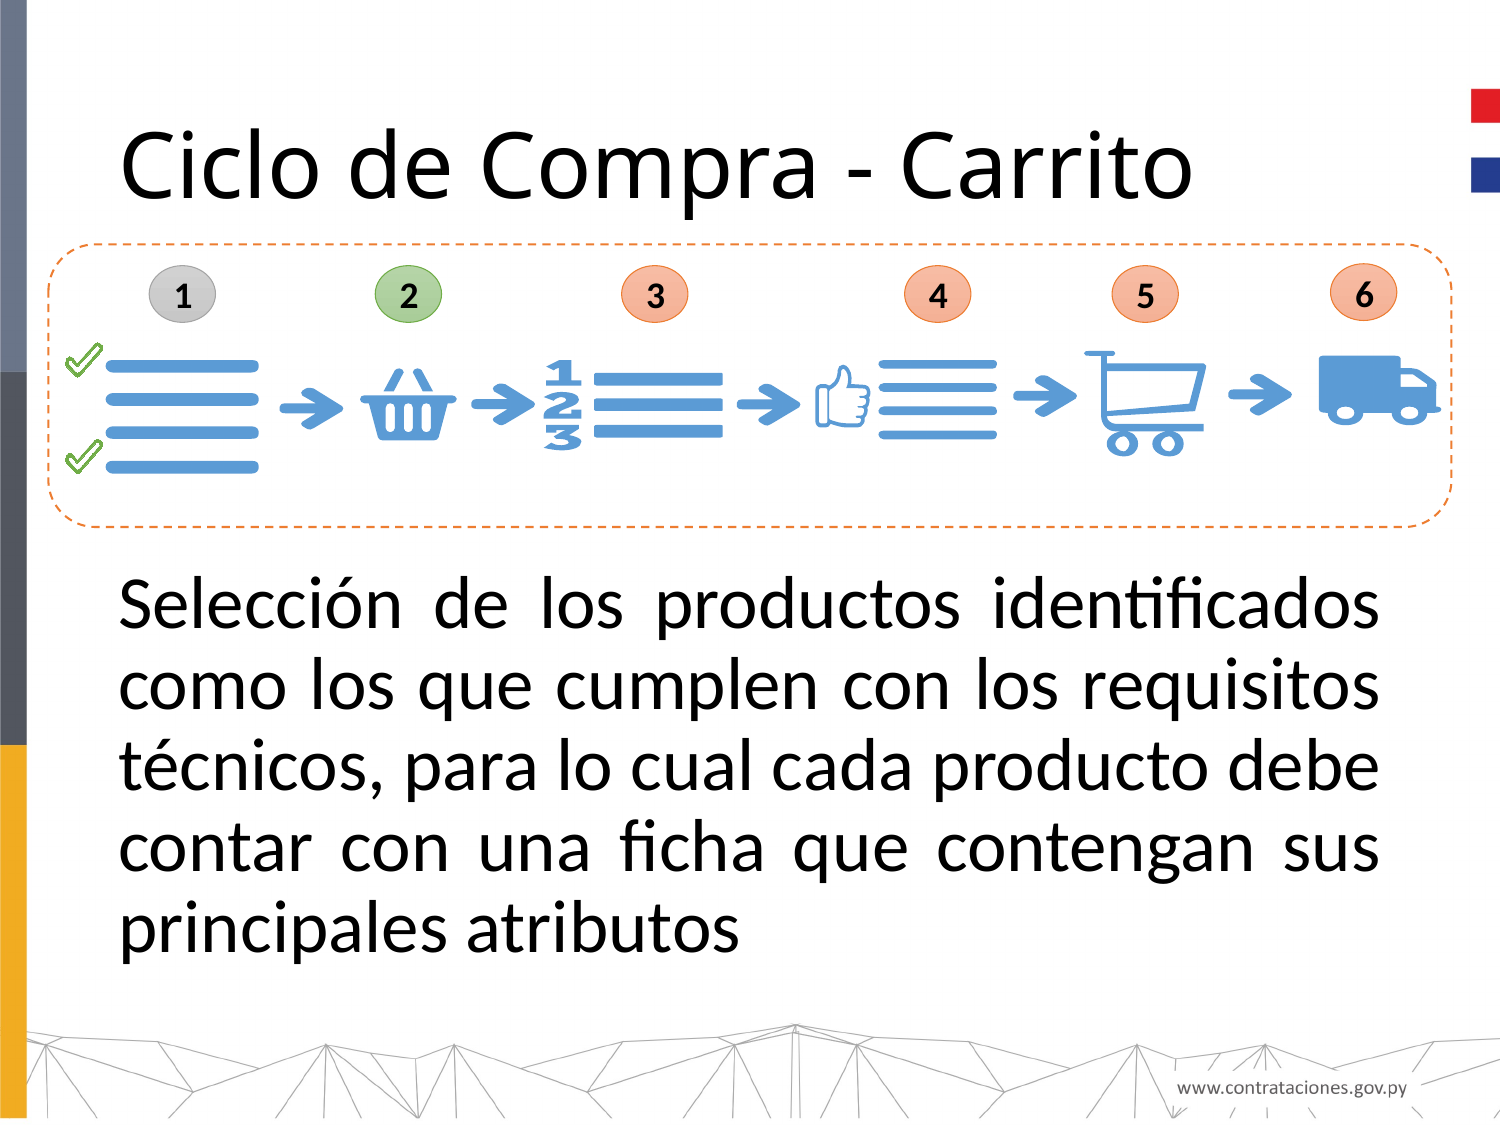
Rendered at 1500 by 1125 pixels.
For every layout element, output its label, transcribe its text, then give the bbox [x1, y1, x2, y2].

picture [0, 0, 1500, 1125]
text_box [48, 244, 1452, 527]
title Ciclo de Compra - Carrito [103, 59, 1397, 244]
list Selección de los productos identificados como los que cumplen con los requisitos técnicos, para lo cual cada producto debe contar con una ficha que contengan sus principales atributos [103, 556, 1397, 1014]
